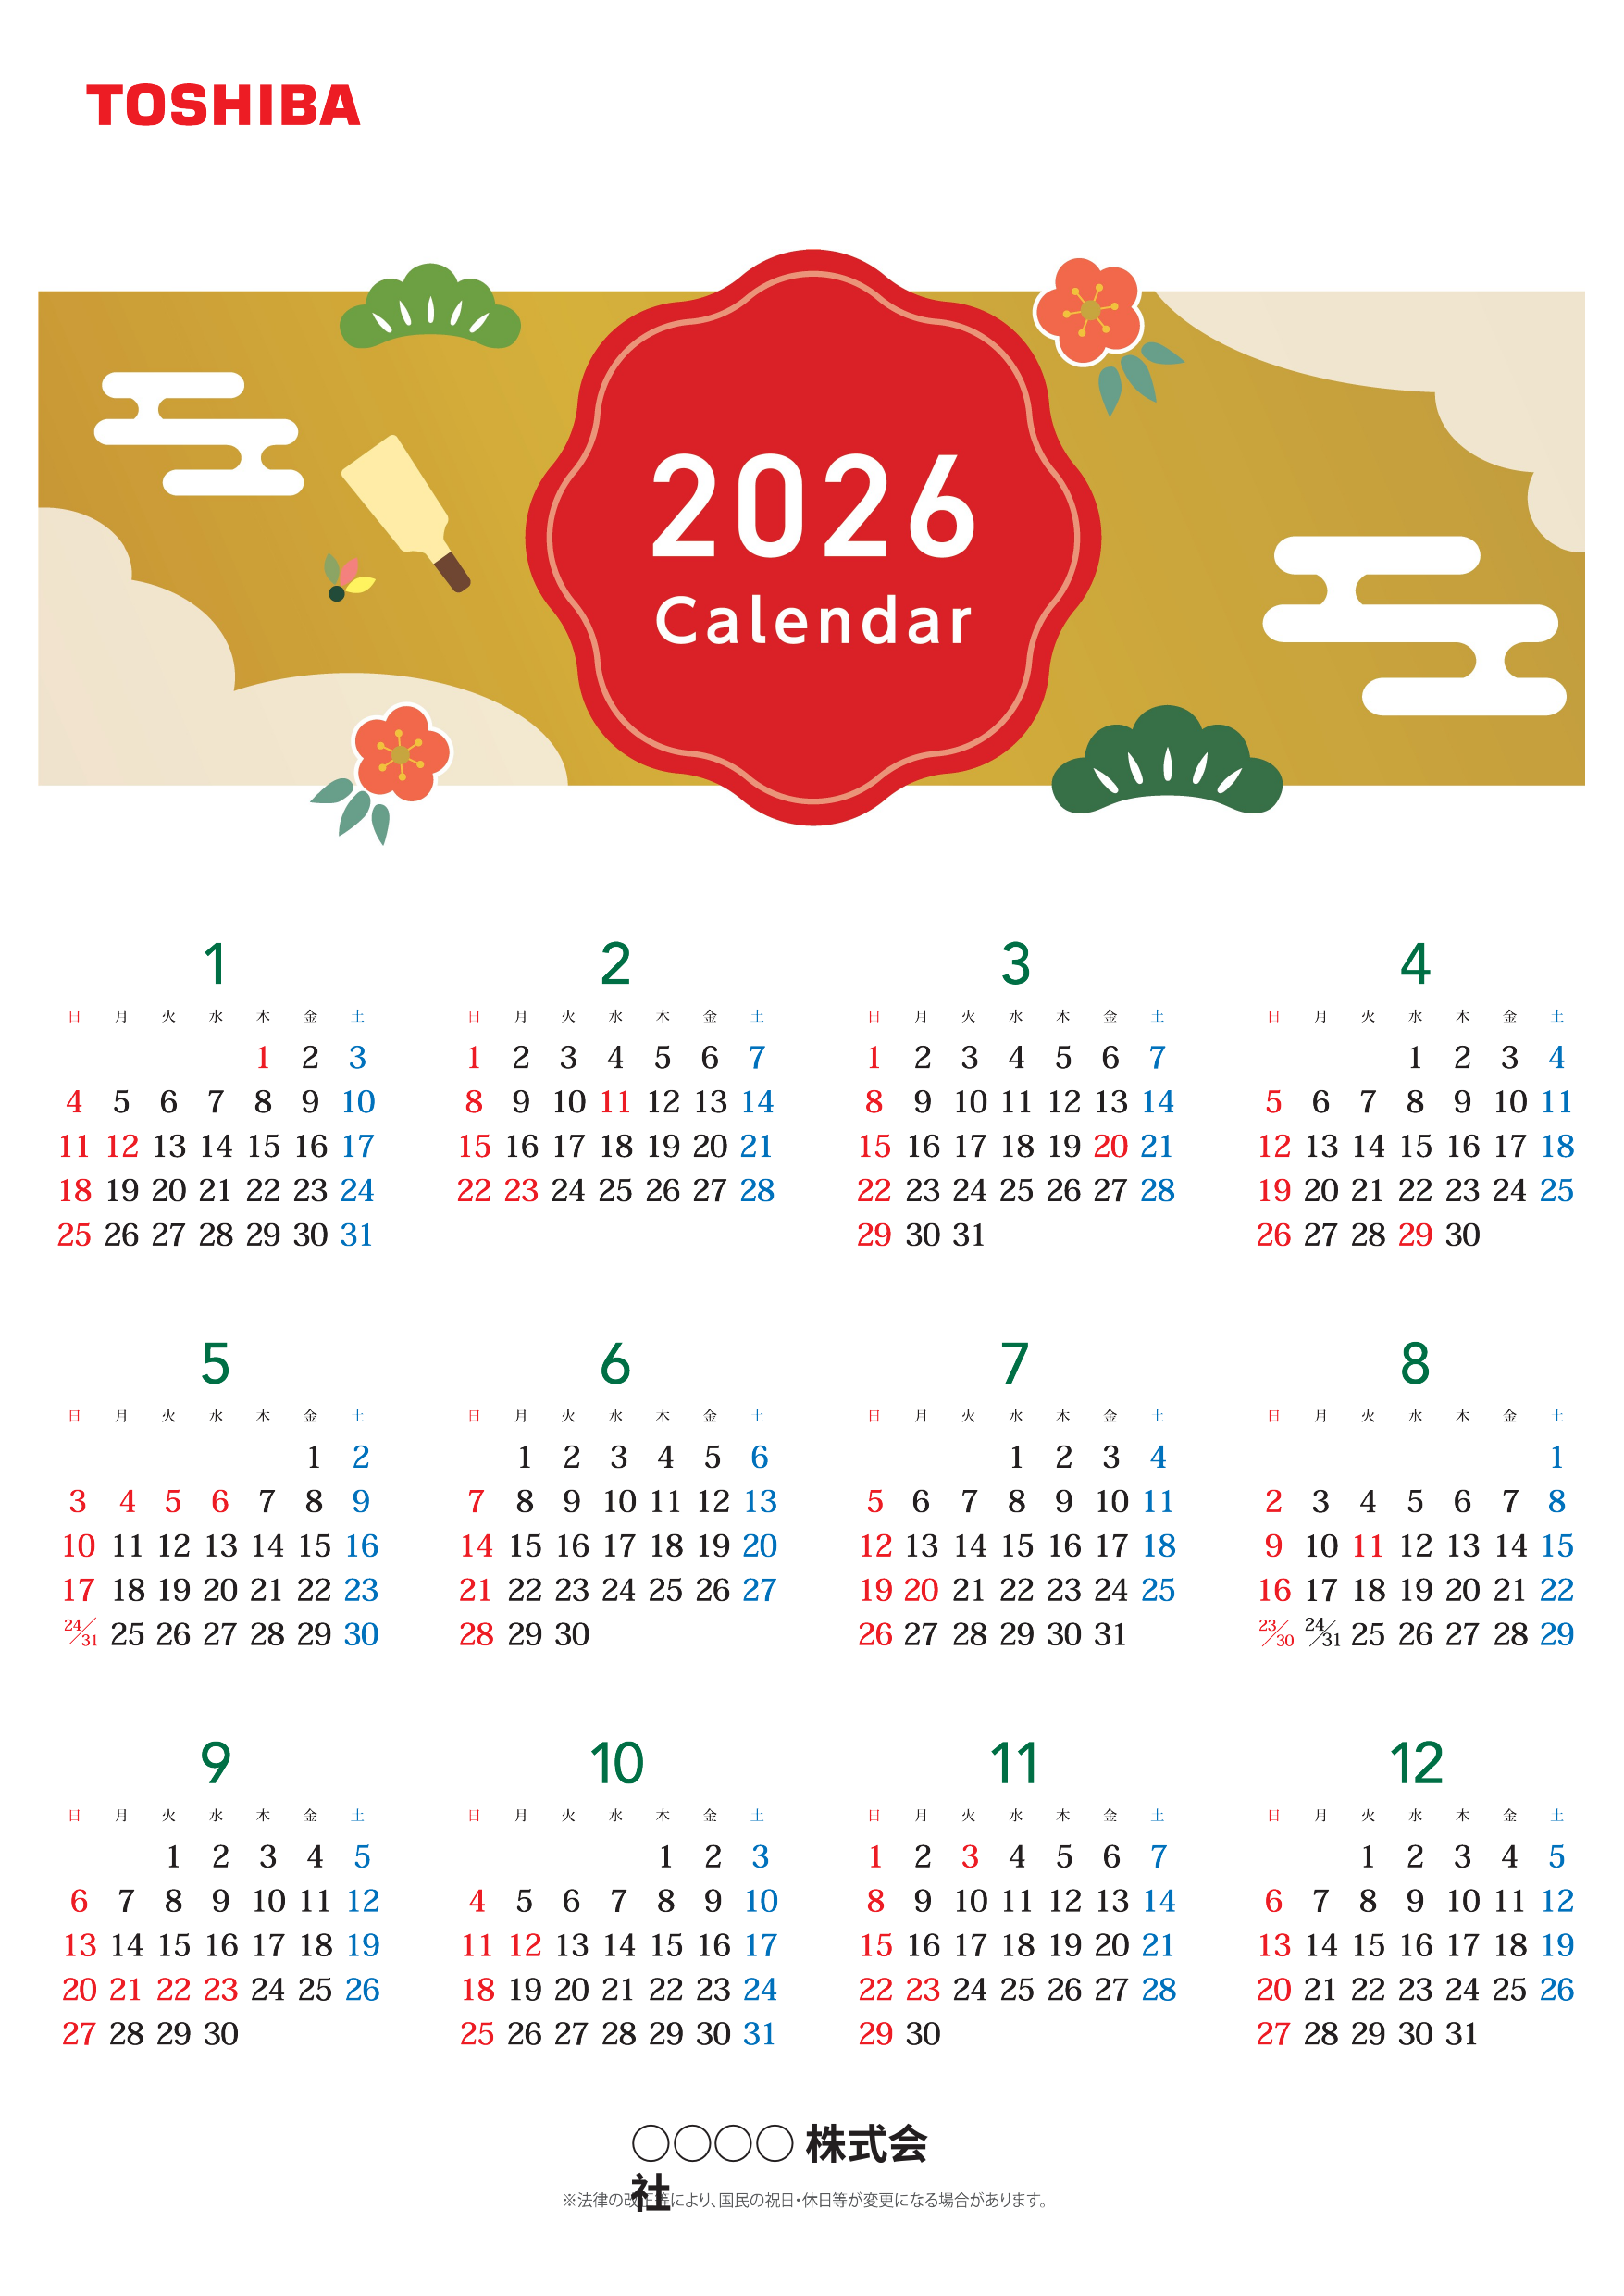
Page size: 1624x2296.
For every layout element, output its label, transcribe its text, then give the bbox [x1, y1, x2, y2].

picture [57, 941, 1574, 2045]
text_box ○○○○株式会社 [628, 2116, 966, 2217]
picture [86, 83, 361, 126]
picture [564, 2191, 628, 2208]
picture [38, 249, 1585, 846]
picture [966, 2191, 1045, 2208]
